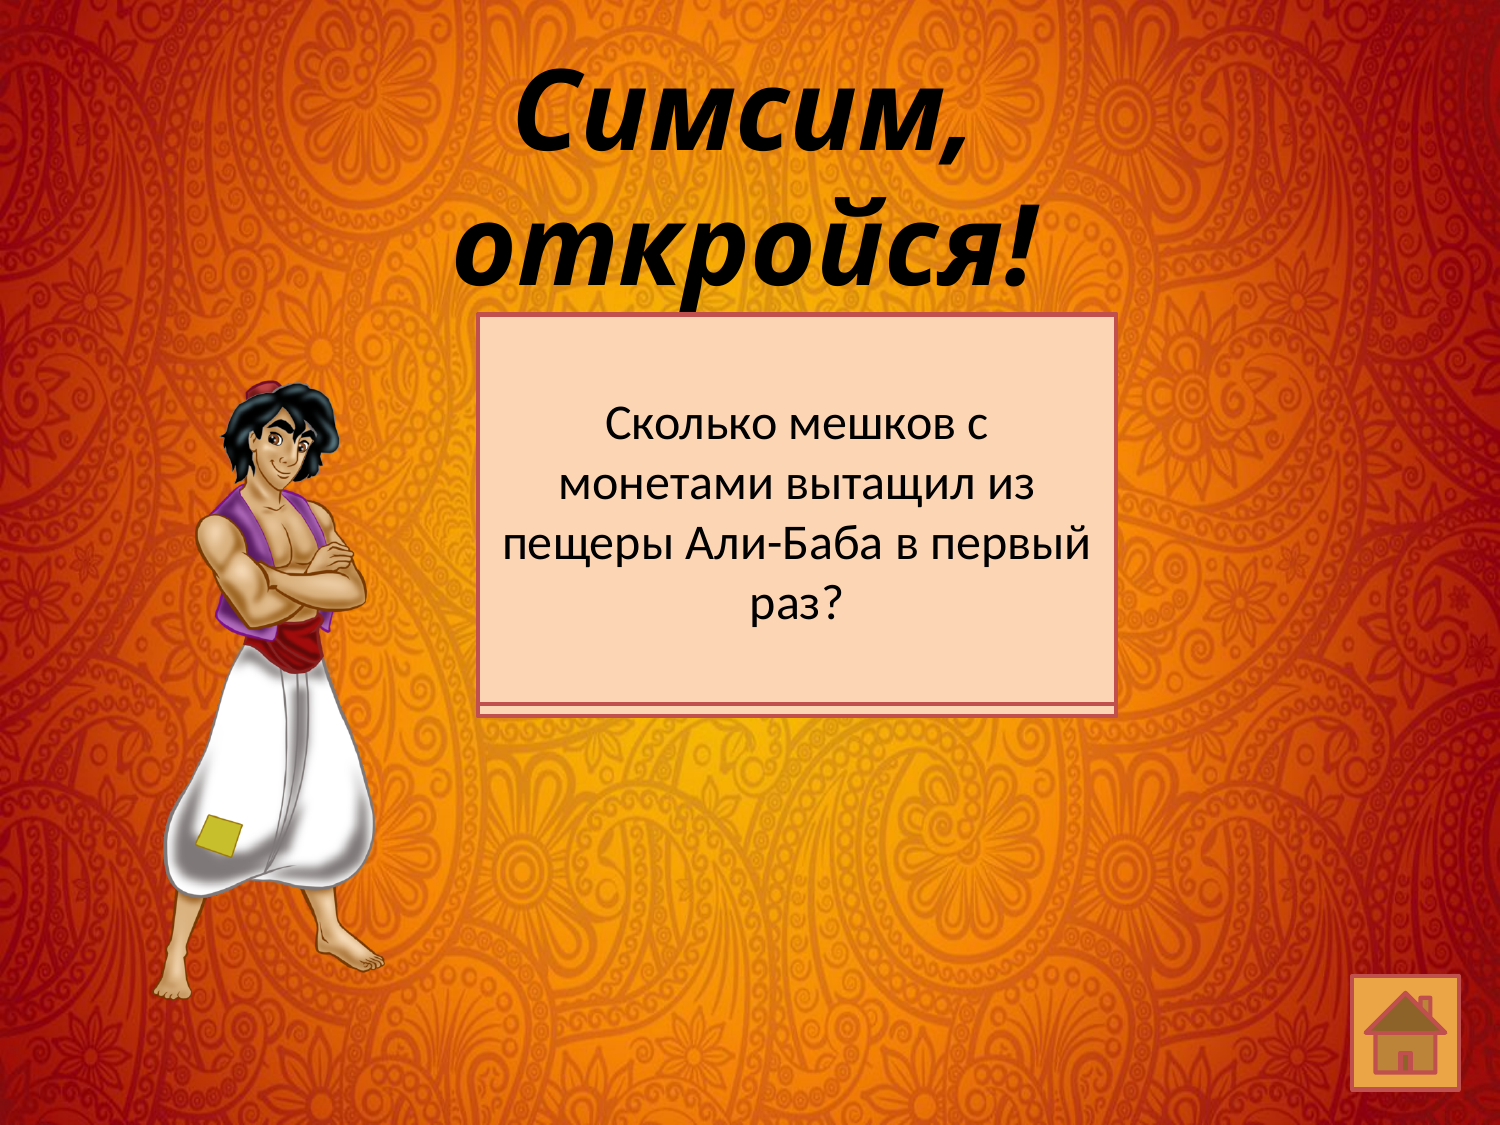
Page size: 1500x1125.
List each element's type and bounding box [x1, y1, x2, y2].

list [0, 0, 1500, 1125]
picture [41, 373, 514, 1006]
